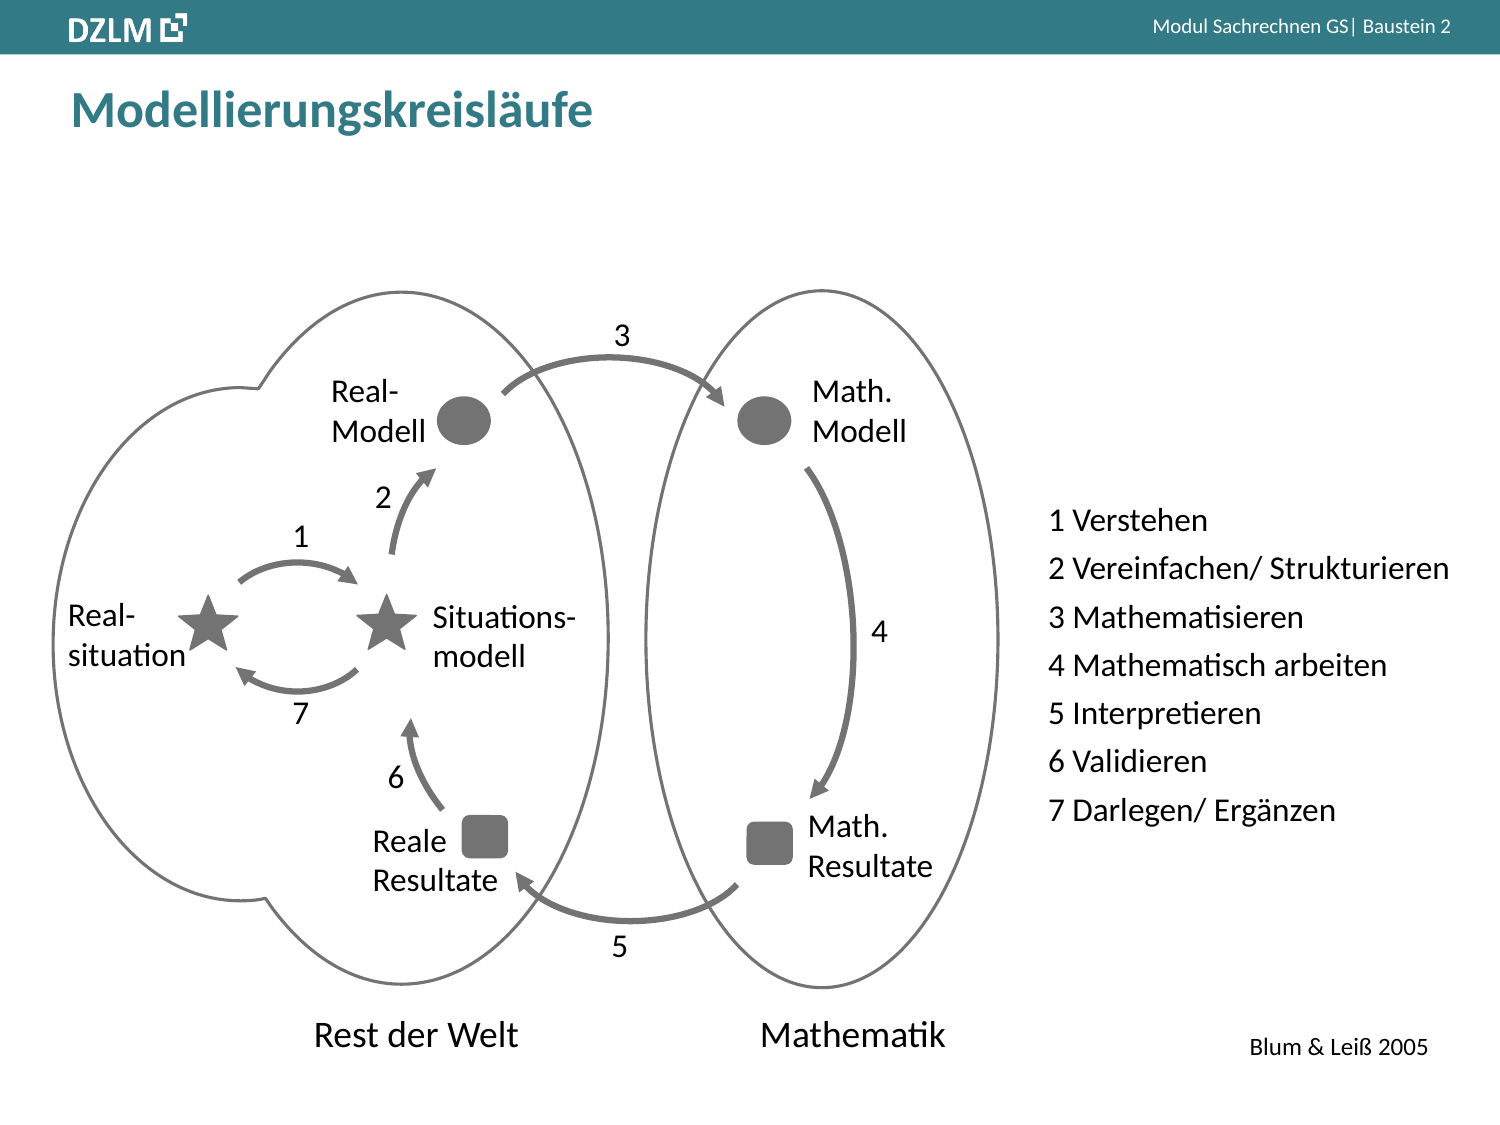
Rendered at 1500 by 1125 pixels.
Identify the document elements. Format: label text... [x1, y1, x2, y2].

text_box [52, 290, 1500, 1069]
text_box Modellierungskreisläufe [55, 68, 609, 146]
